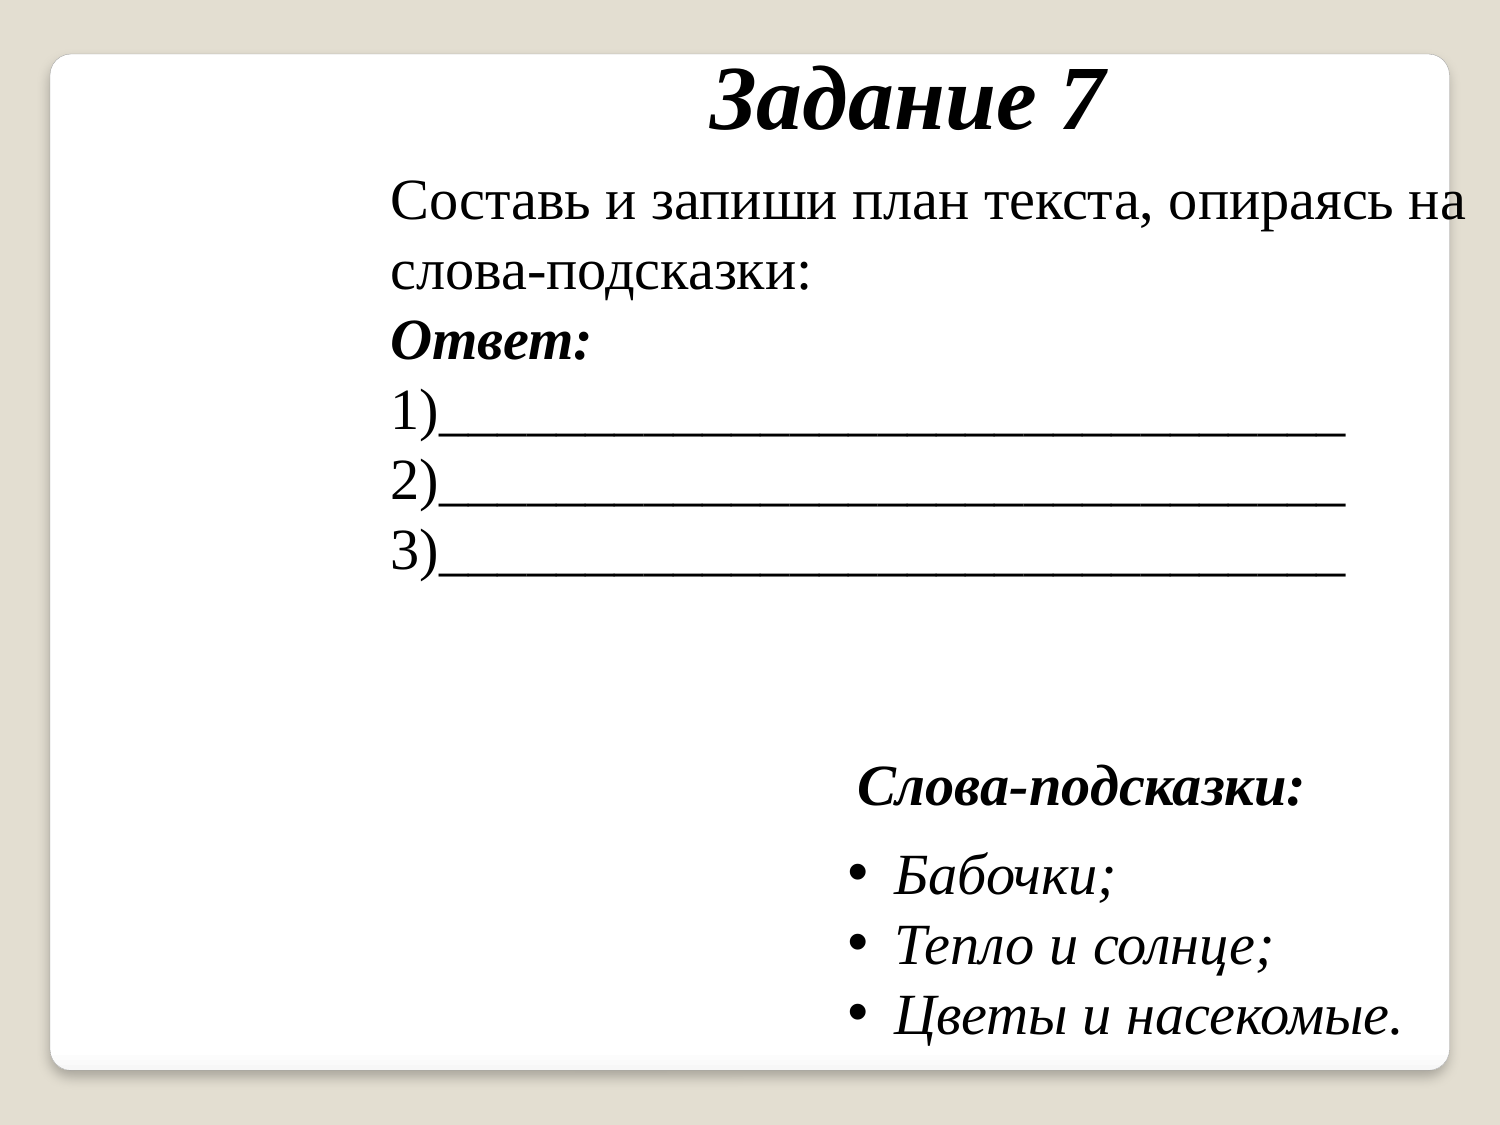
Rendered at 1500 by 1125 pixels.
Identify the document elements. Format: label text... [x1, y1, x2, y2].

text_box Бабочки; Тепло и солнце; Цветы и насекомые. [832, 828, 1436, 1054]
text_box Слова-подсказки: [490, 739, 1500, 825]
text_box Задание 7 [316, 30, 1500, 156]
text_box Составь и запиши план текста, опираясь на слова-подсказки: Ответ: 1)_______________________________ 2)_______________________________ 3)_______________________________ [375, 153, 1500, 589]
